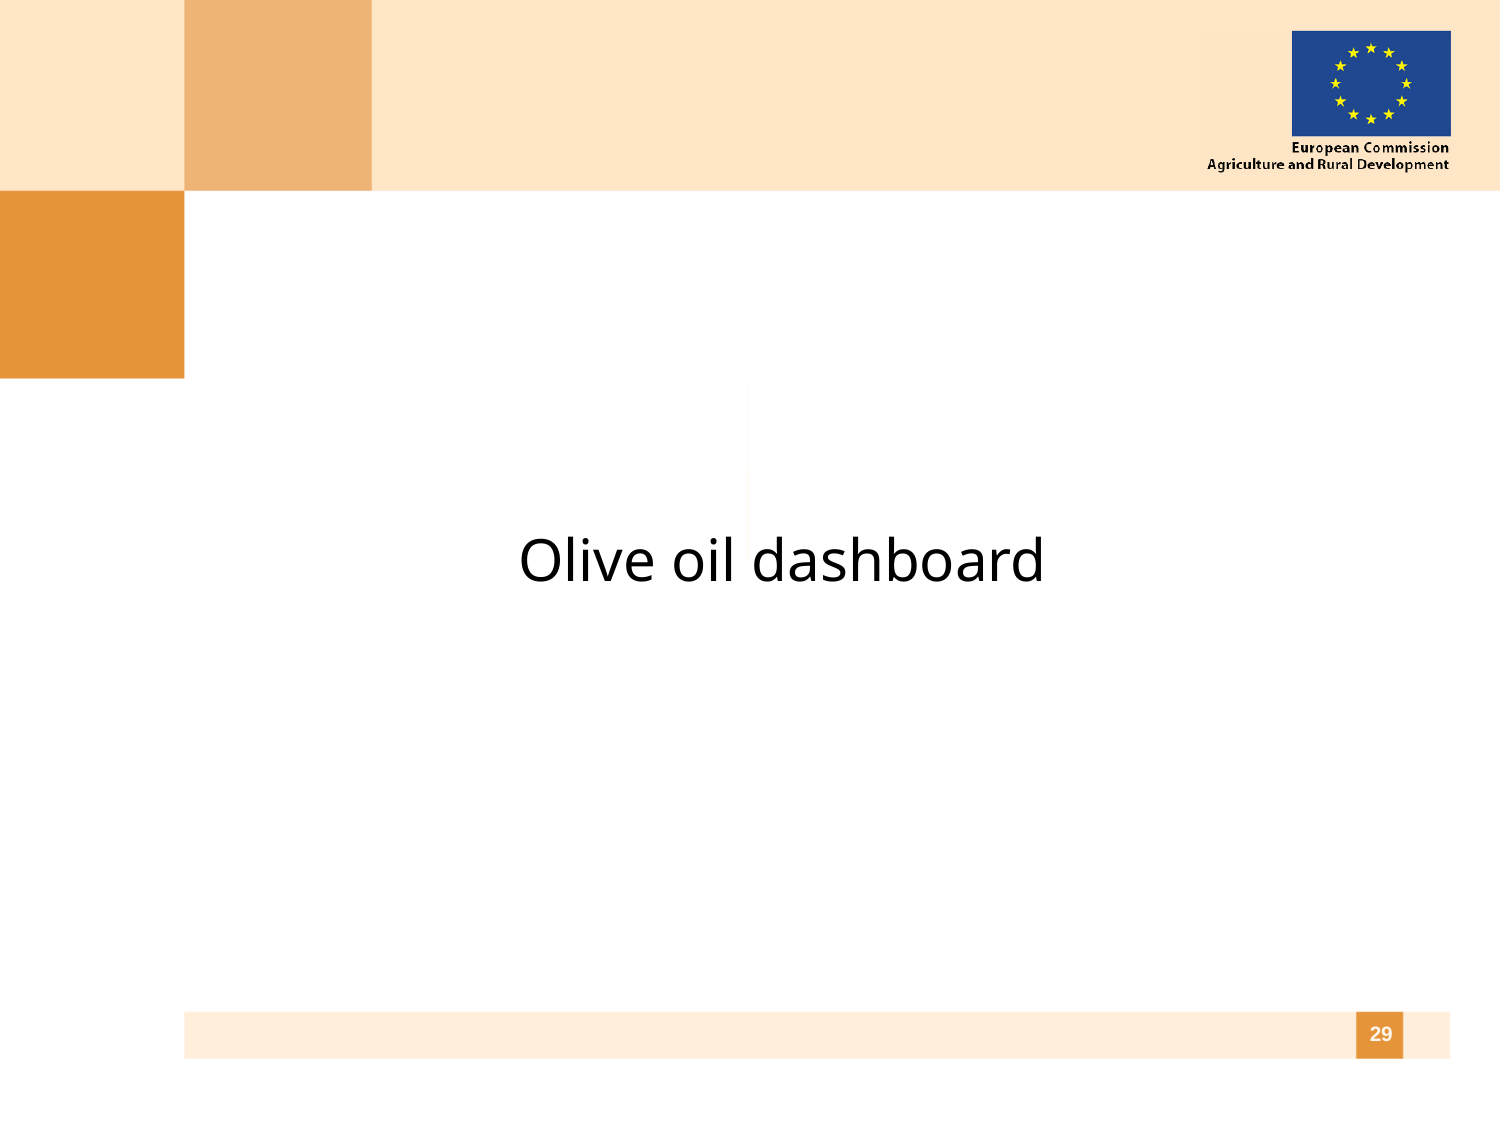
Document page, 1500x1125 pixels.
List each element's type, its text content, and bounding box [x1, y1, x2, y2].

picture [0, 0, 1500, 1125]
slide_number 29 [1340, 1013, 1423, 1061]
text_box Olive oil dashboard [233, 515, 1332, 600]
